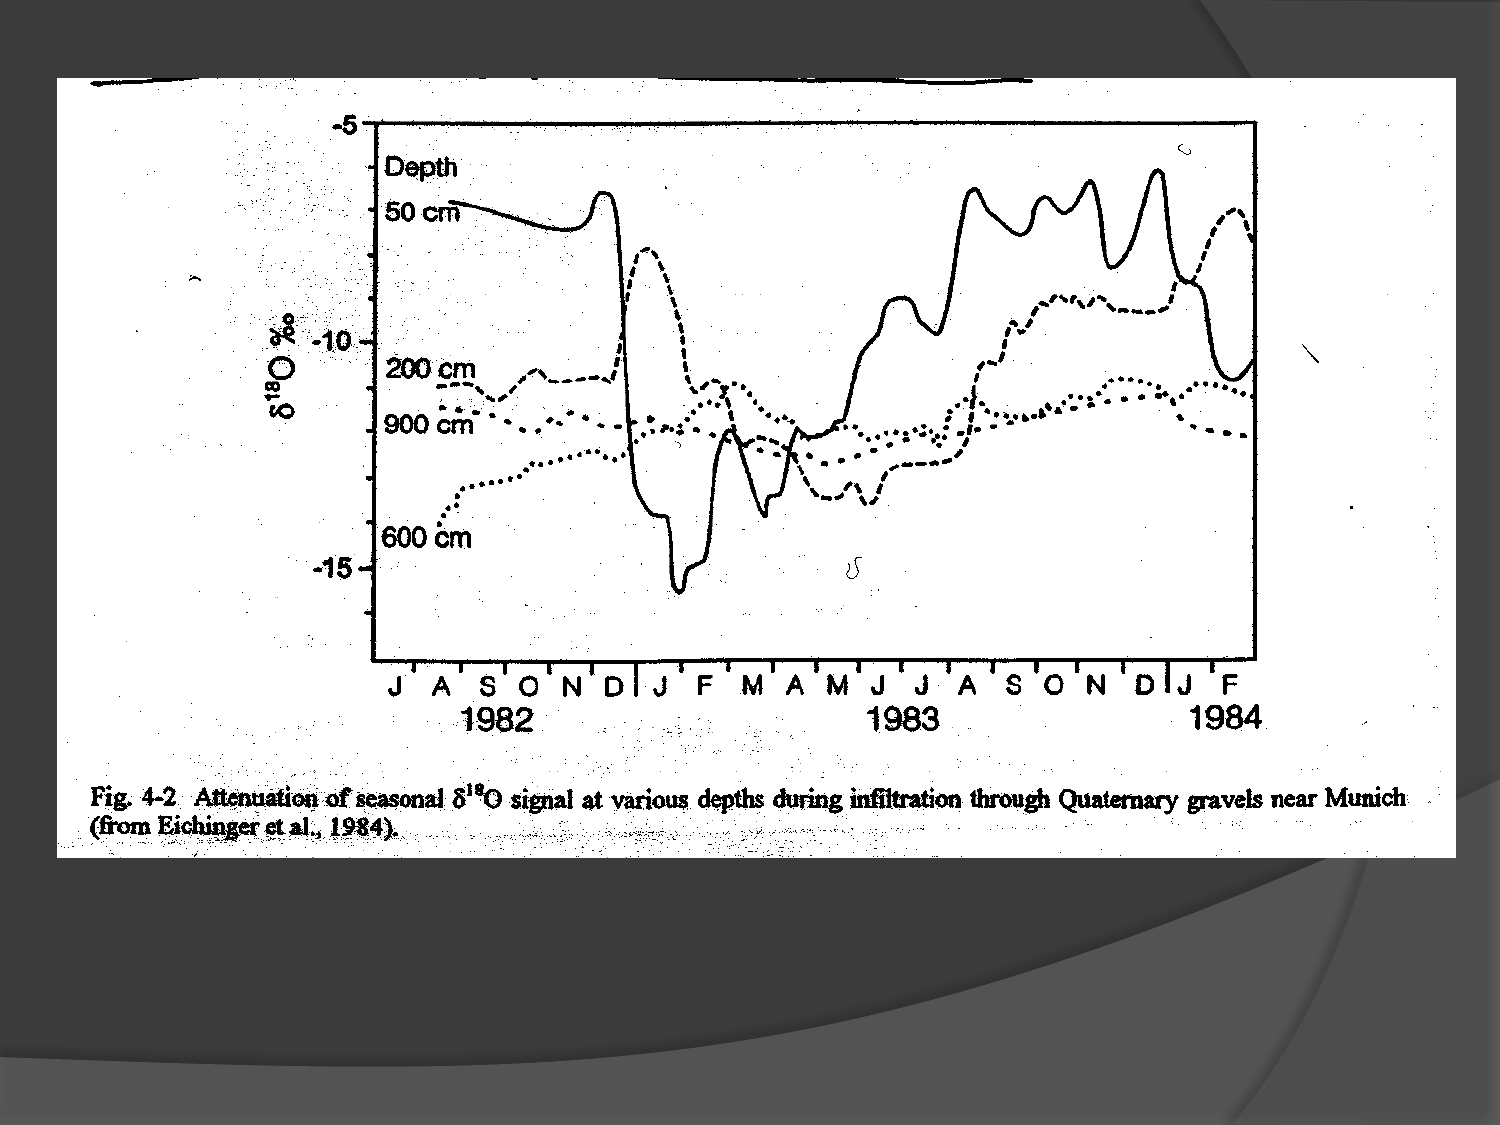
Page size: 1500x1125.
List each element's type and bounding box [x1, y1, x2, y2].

picture [57, 77, 1457, 858]
